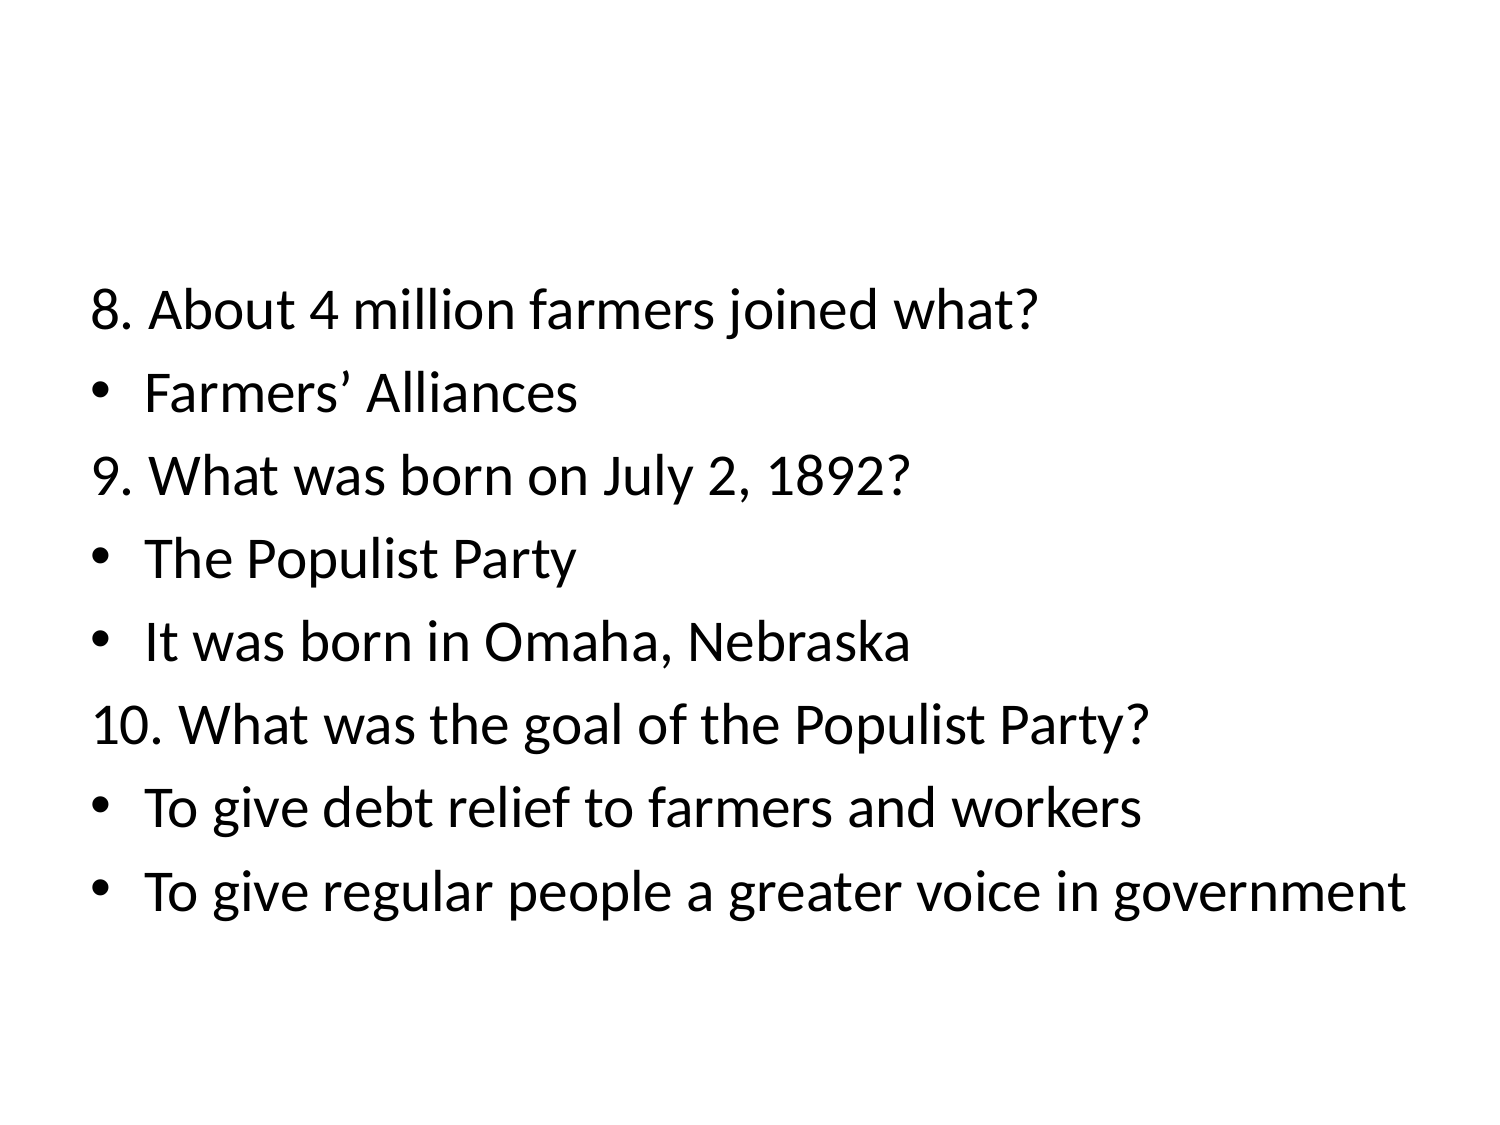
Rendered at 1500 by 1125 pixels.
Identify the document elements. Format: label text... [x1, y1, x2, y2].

list 8. About 4 million farmers joined what? Farmers’ Alliances 9. What was born on July 2, 1892? The Populist Party It was born in Omaha, Nebraska 10. What was the goal of the Populist Party? To give debt relief to farmers and workers To give regular people a greater voice in government [75, 262, 1425, 1005]
